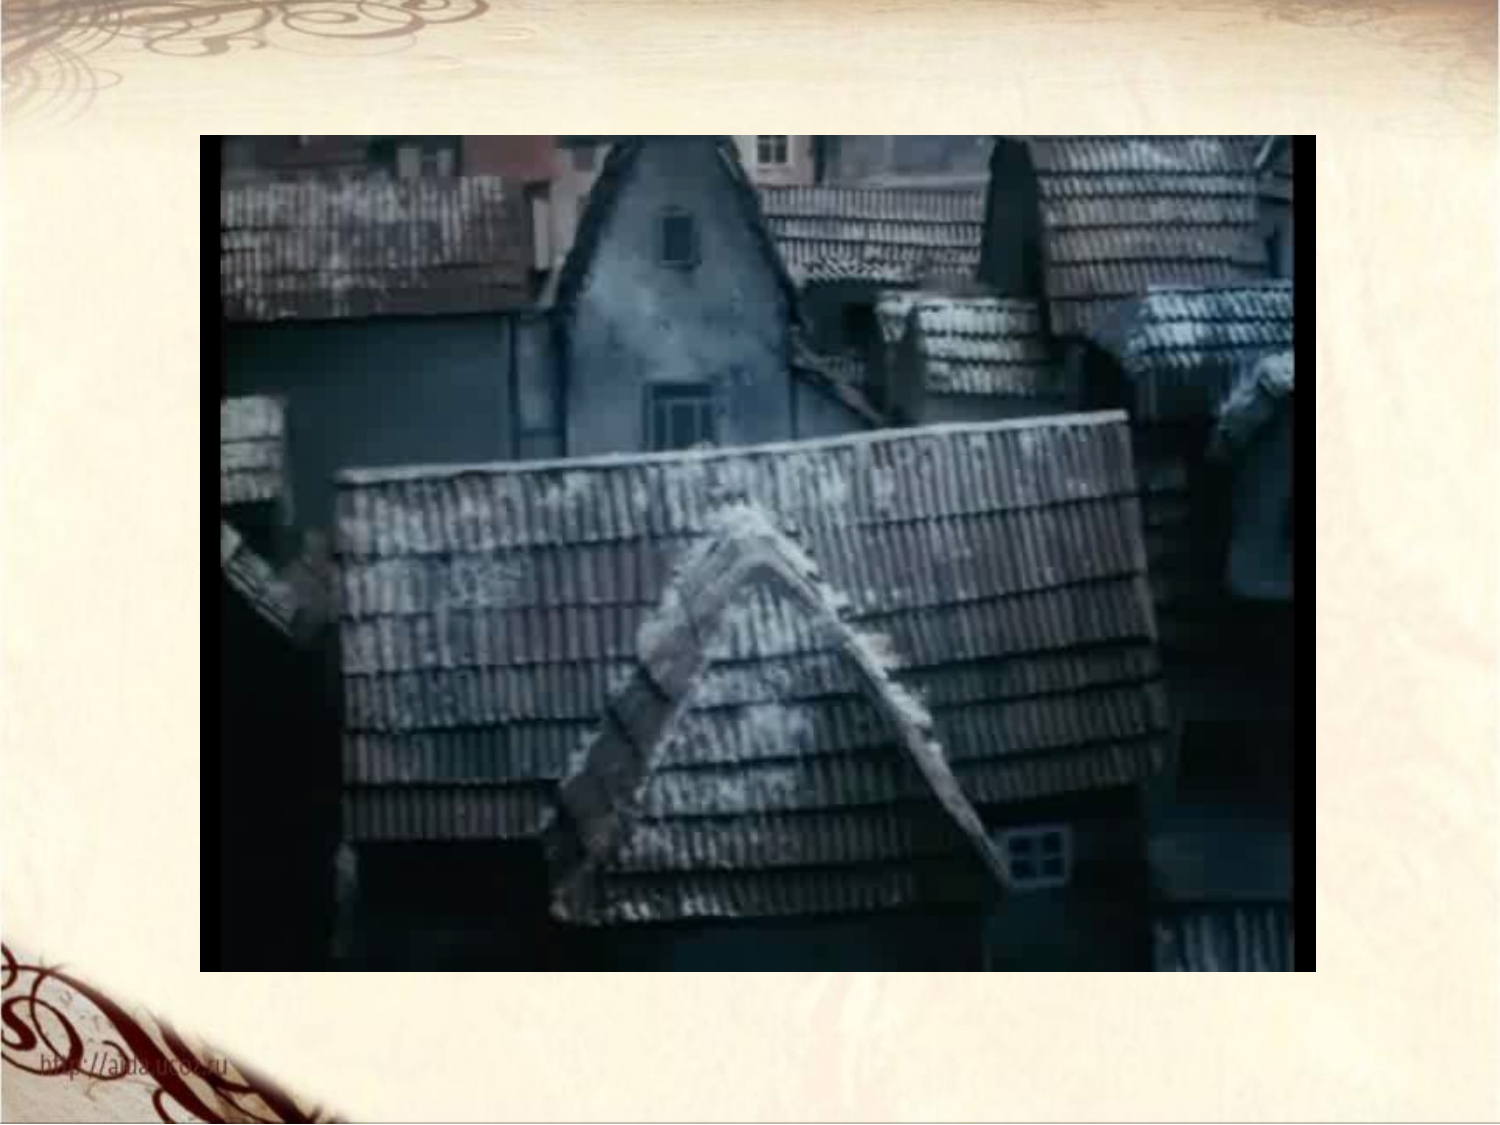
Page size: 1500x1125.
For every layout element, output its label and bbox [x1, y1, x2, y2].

picture [0, 0, 1500, 1124]
text_box [198, 134, 1317, 973]
